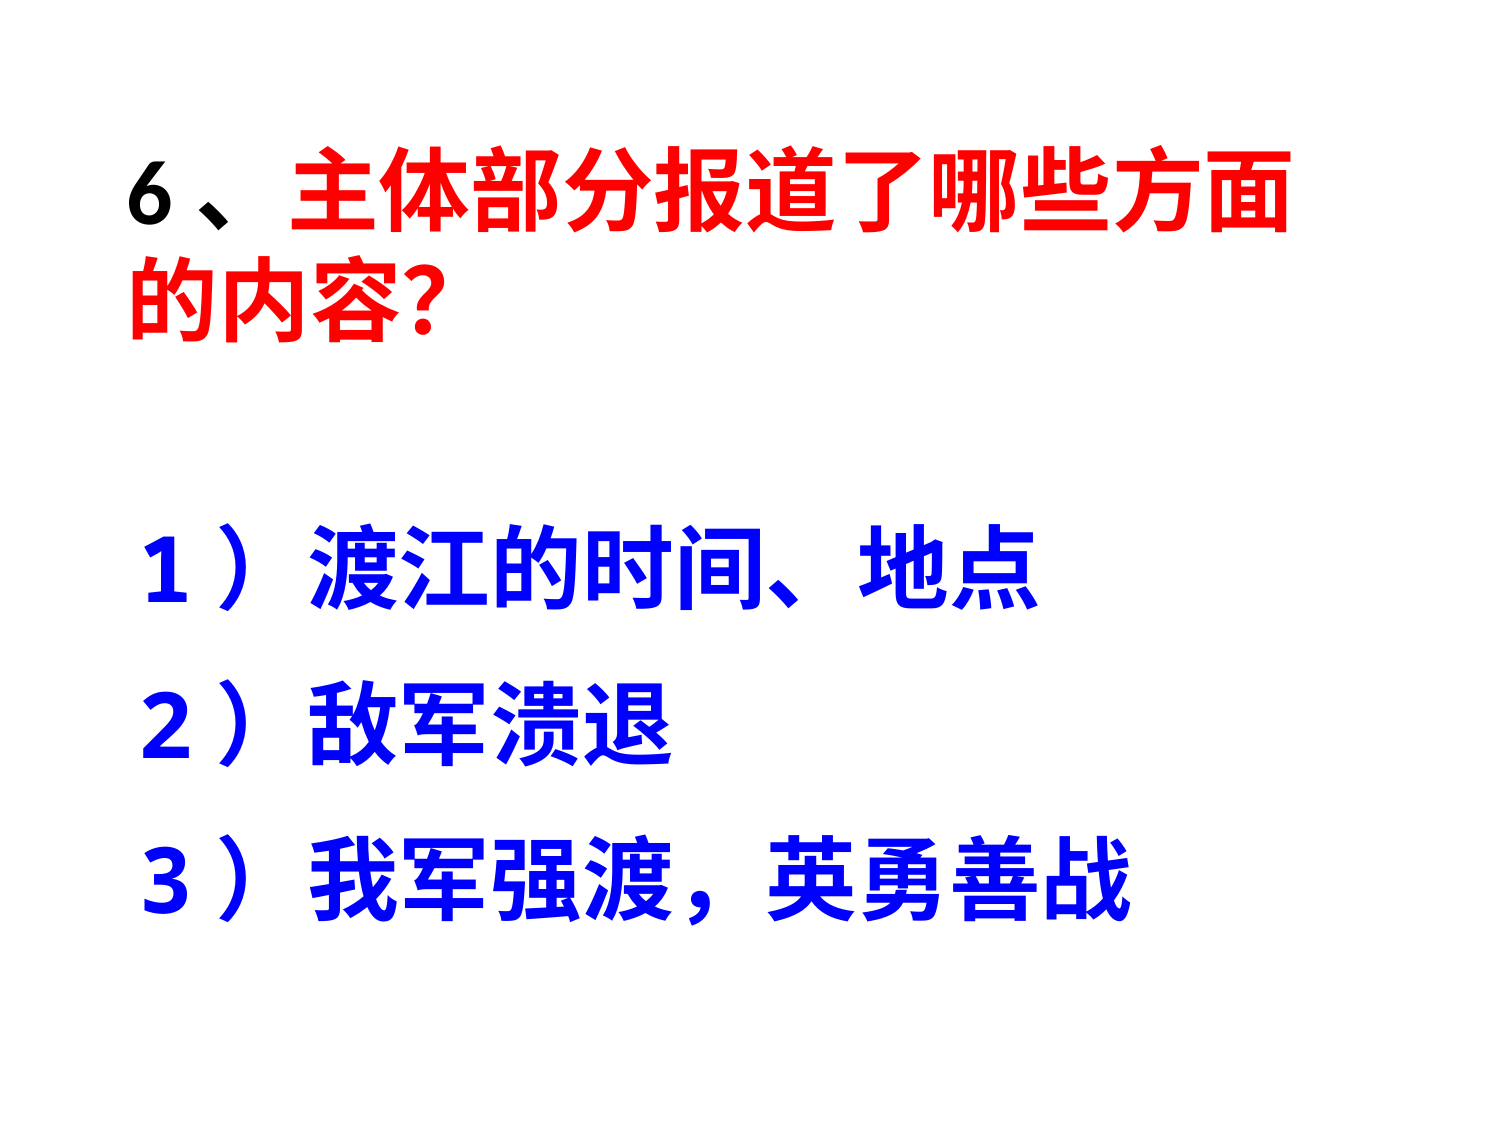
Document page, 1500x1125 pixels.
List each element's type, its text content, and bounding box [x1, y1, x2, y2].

text_box 6、主体部分报道了哪些方面的内容？ [112, 125, 1400, 361]
text_box 1）渡江的时间、地点 2）敌军溃退 3）我军强渡，英勇善战 [123, 503, 1164, 940]
